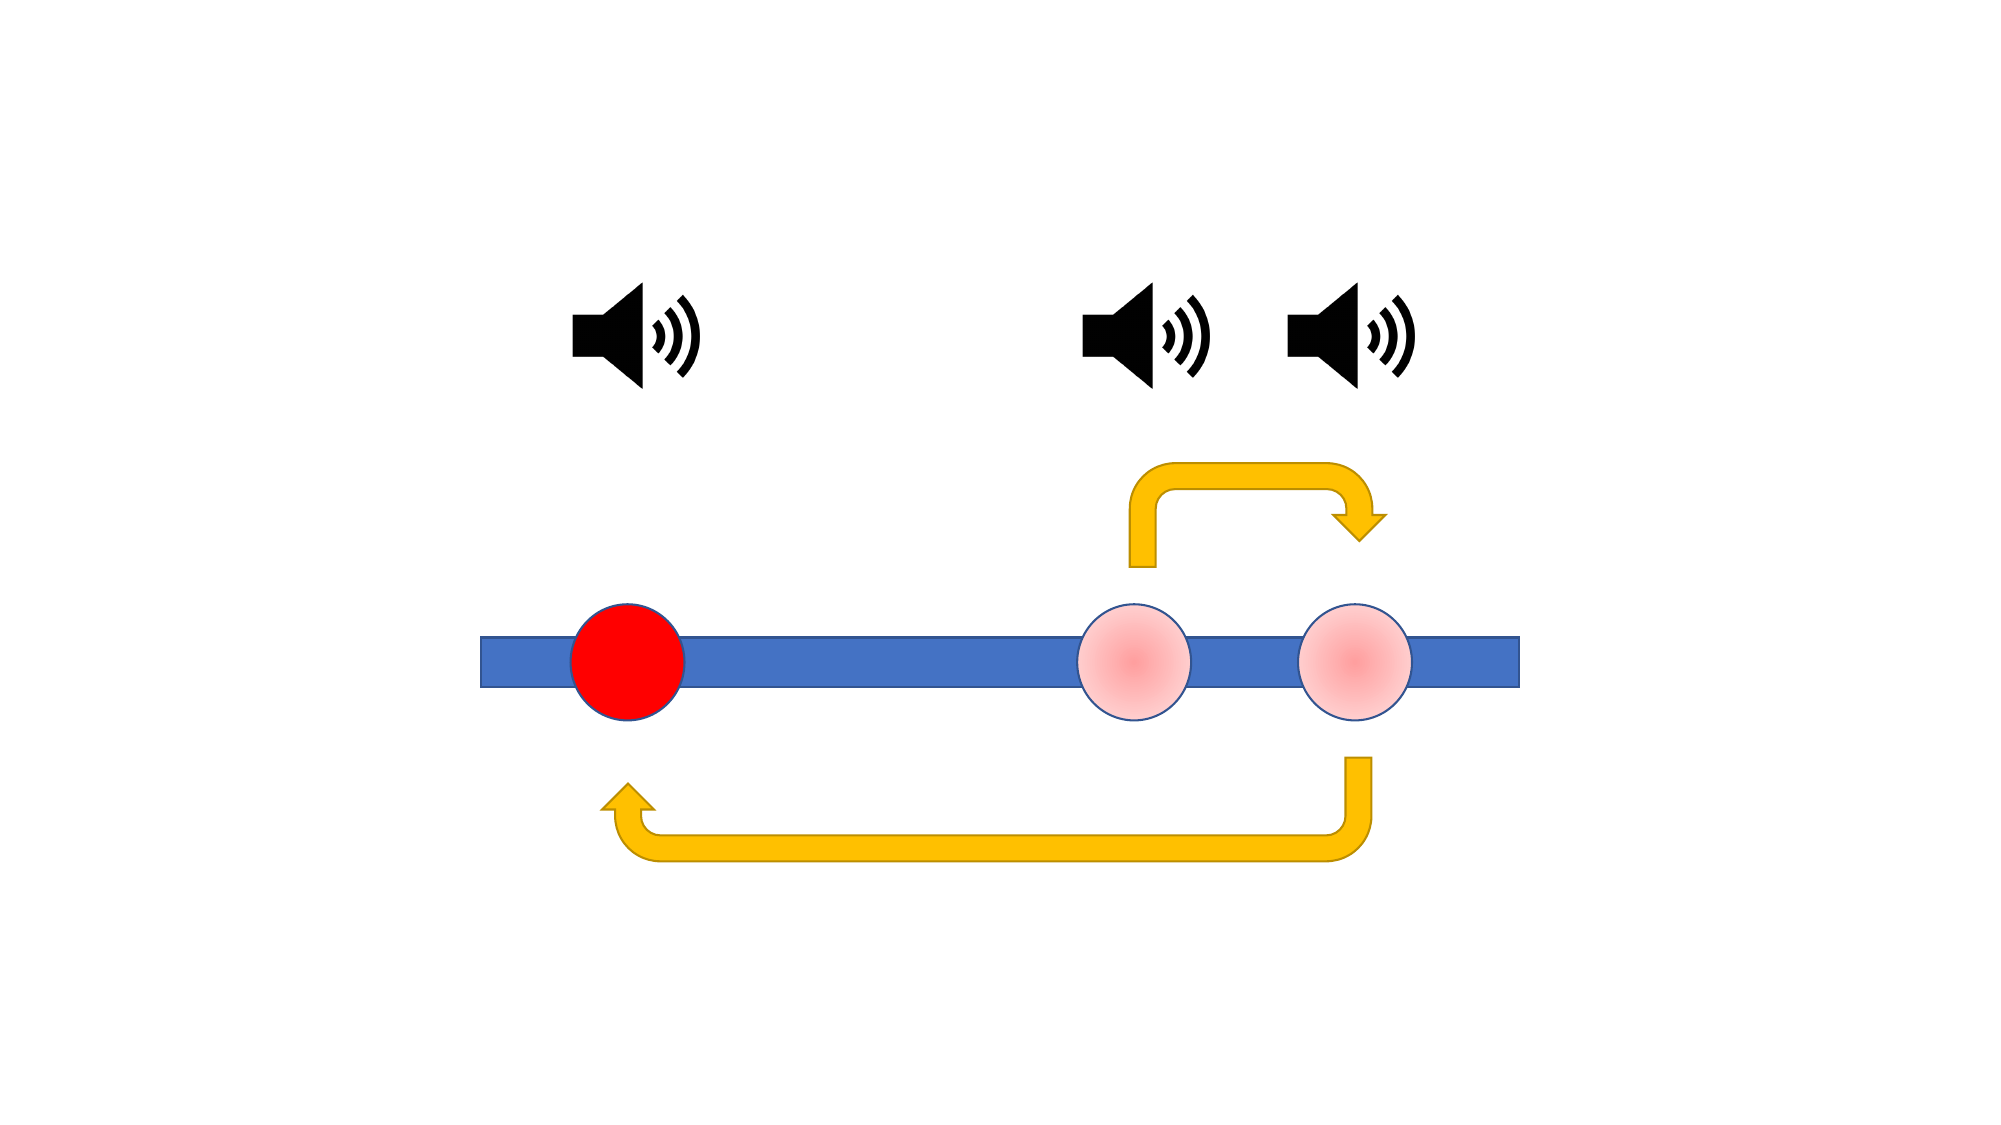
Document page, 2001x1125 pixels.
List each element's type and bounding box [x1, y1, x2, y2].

text_box [480, 260, 1519, 862]
